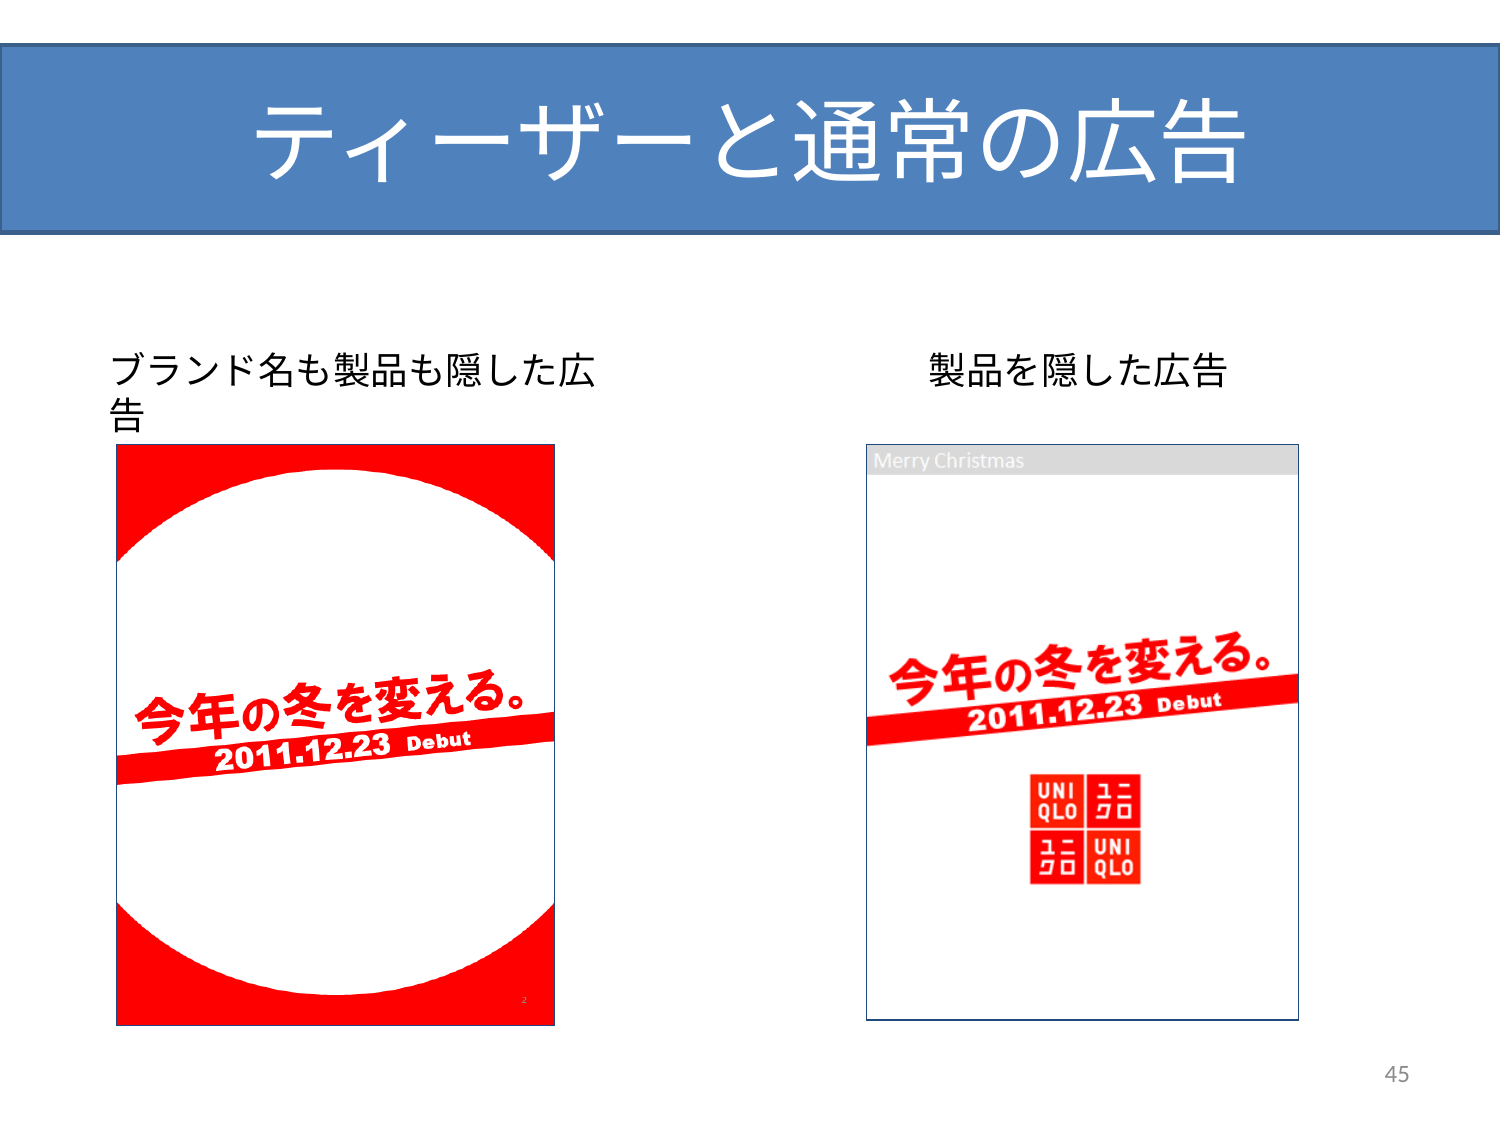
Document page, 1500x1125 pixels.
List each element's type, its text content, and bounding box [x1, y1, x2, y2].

text_box ブランド名も製品も隠した広告 [93, 339, 621, 445]
title ティーザーと通常の広告 [0, 43, 1500, 235]
text_box 製品を隠した広告 [914, 339, 1254, 400]
slide_number 45 [1074, 1042, 1425, 1103]
picture [866, 445, 1299, 1020]
picture [116, 445, 555, 1026]
